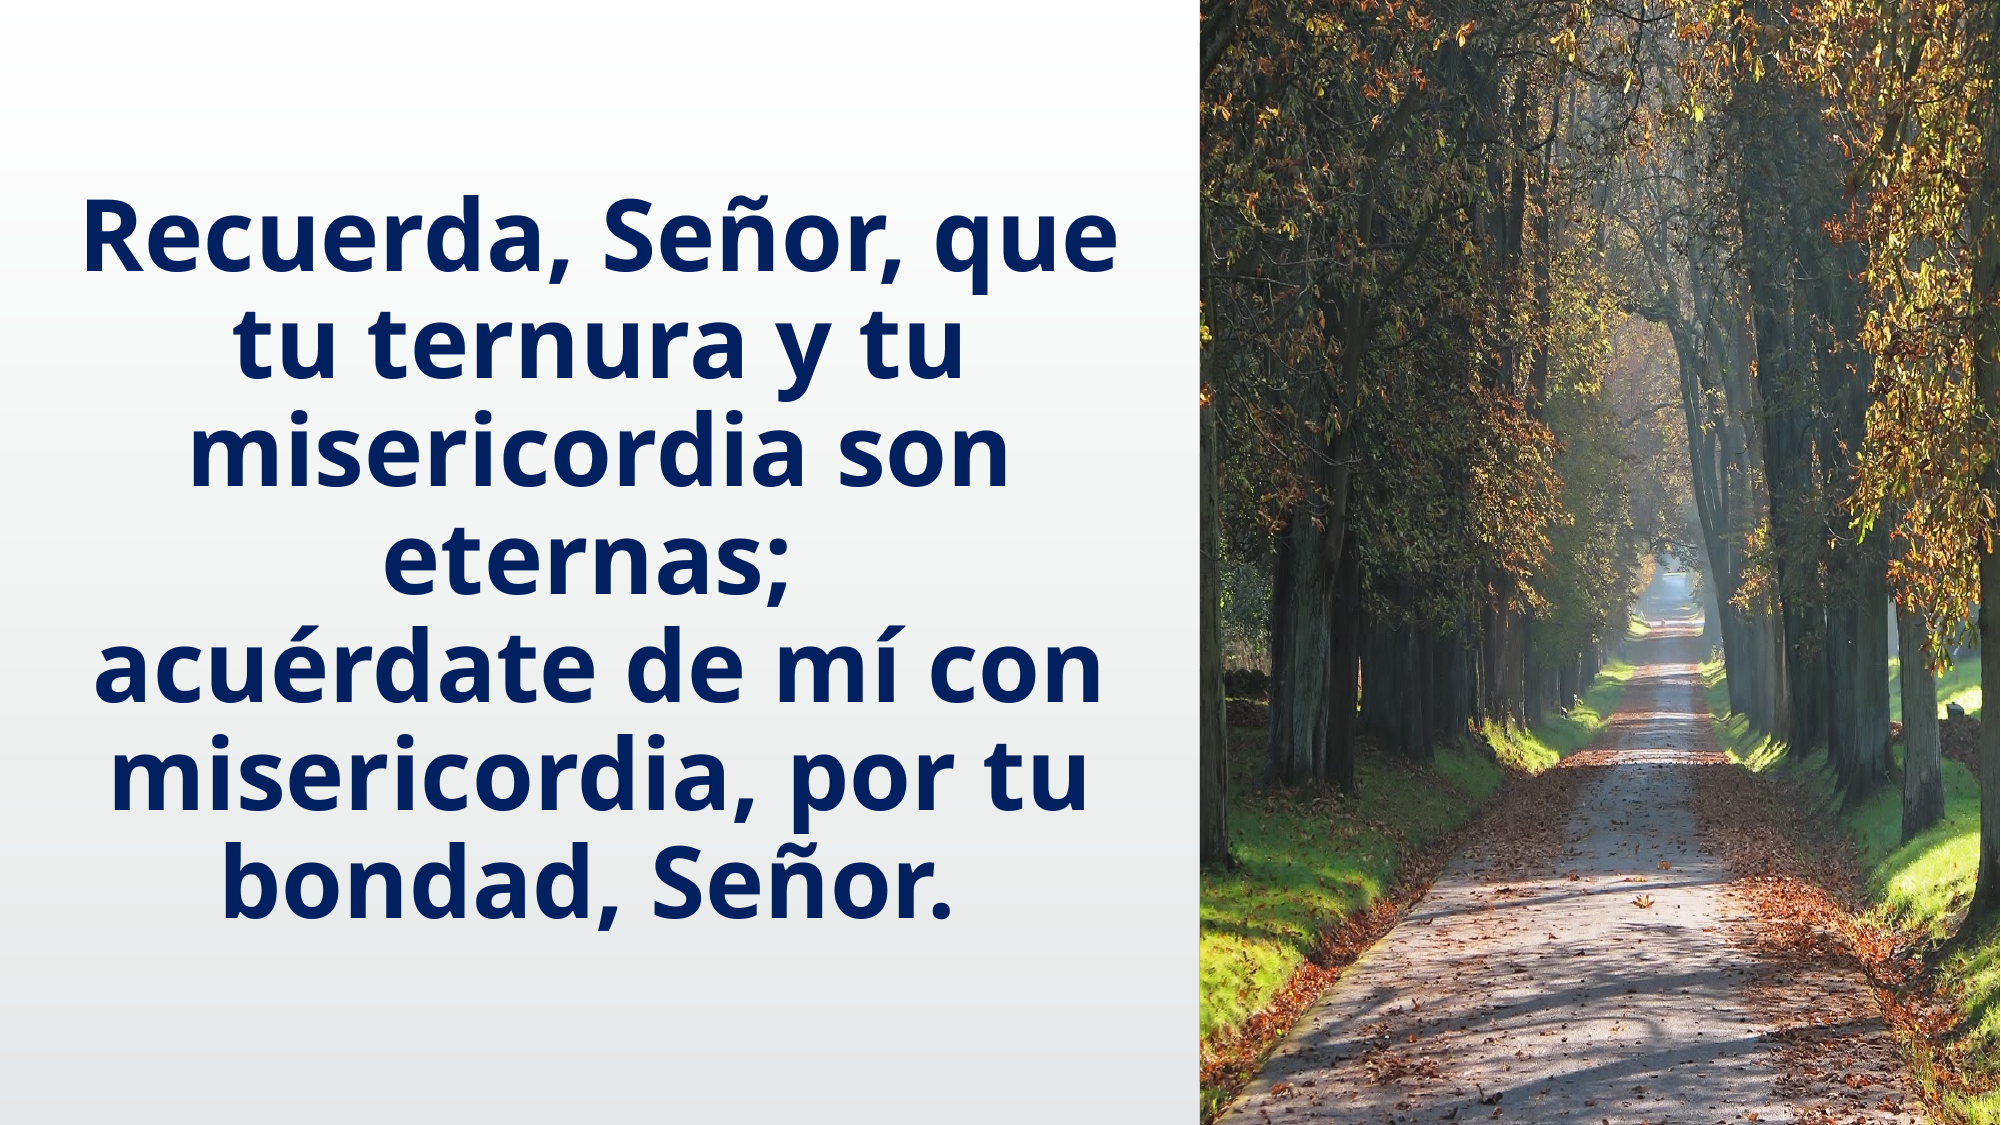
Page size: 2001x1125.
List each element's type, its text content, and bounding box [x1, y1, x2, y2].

title Recuerda, Señor, que tu ternura y tu misericordia son eternas; acuérdate de mí con misericordia, por tu bondad, Señor. [0, 0, 1200, 1125]
picture [1200, 0, 2000, 1125]
